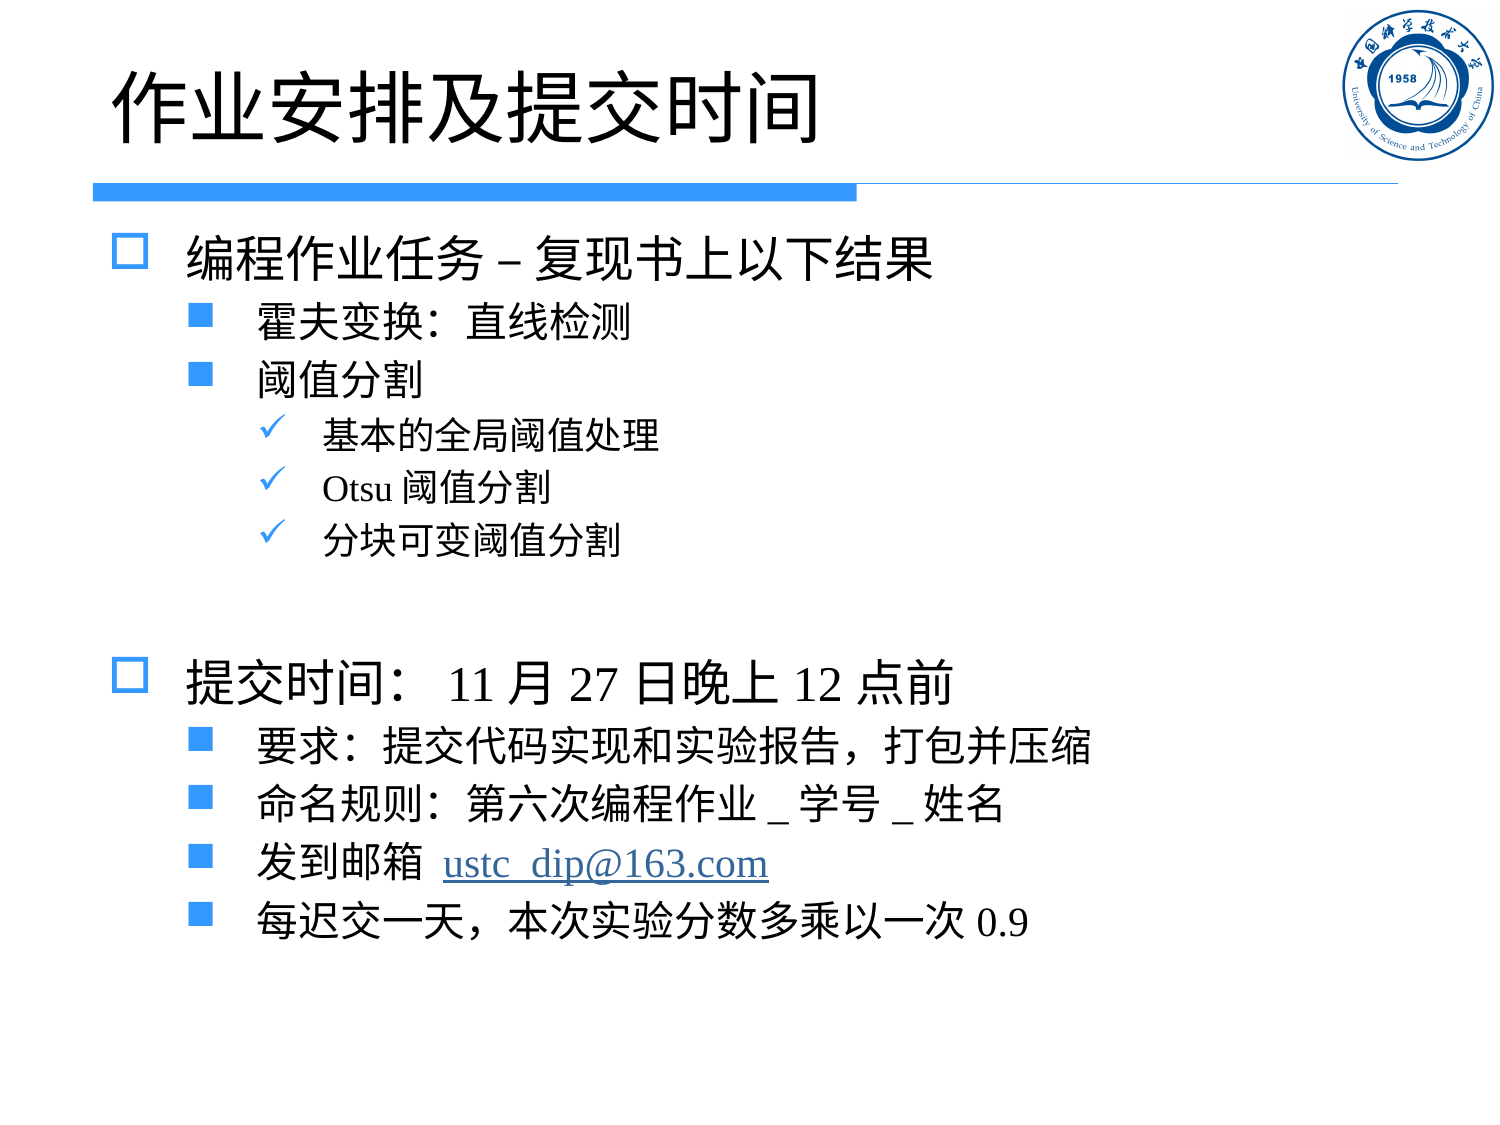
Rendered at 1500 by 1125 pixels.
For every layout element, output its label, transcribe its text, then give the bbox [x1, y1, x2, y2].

list 编程作业任务 – 复现书上以下结果 霍夫变换：直线检测 阈值分割 基本的全局阈值处理 Otsu阈值分割 分块可变阈值分割 提交时间：11月27日晚上12点前 要求：提交代码实现和实验报告，打包并压缩 命名规则：第六次编程作业_学号_姓名 发到邮箱 ustc_dip@163.com 每迟交一天，本次实验分数多乘以一次0.9 [92, 220, 1406, 1035]
title 作业安排及提交时间 [94, 50, 1407, 161]
picture [1339, 2, 1494, 161]
